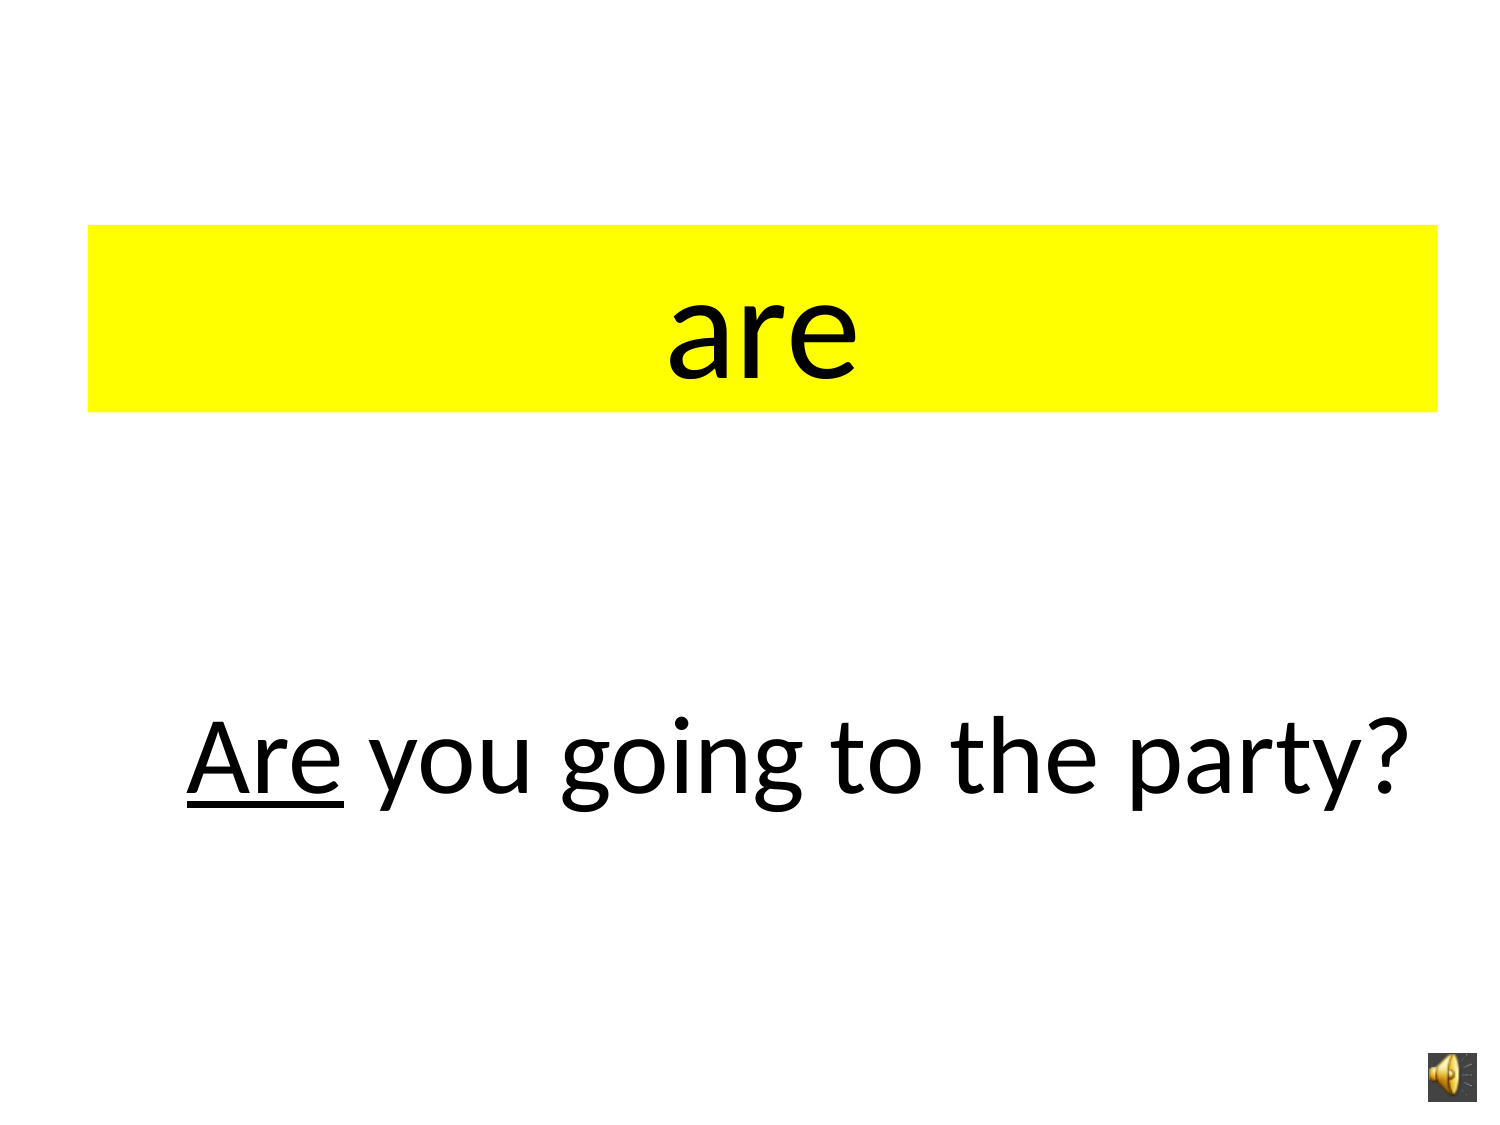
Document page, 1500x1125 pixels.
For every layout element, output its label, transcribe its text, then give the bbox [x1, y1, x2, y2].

picture [1427, 1052, 1478, 1103]
title are [87, 224, 1438, 413]
list Are you going to the party? [112, 675, 1463, 838]
